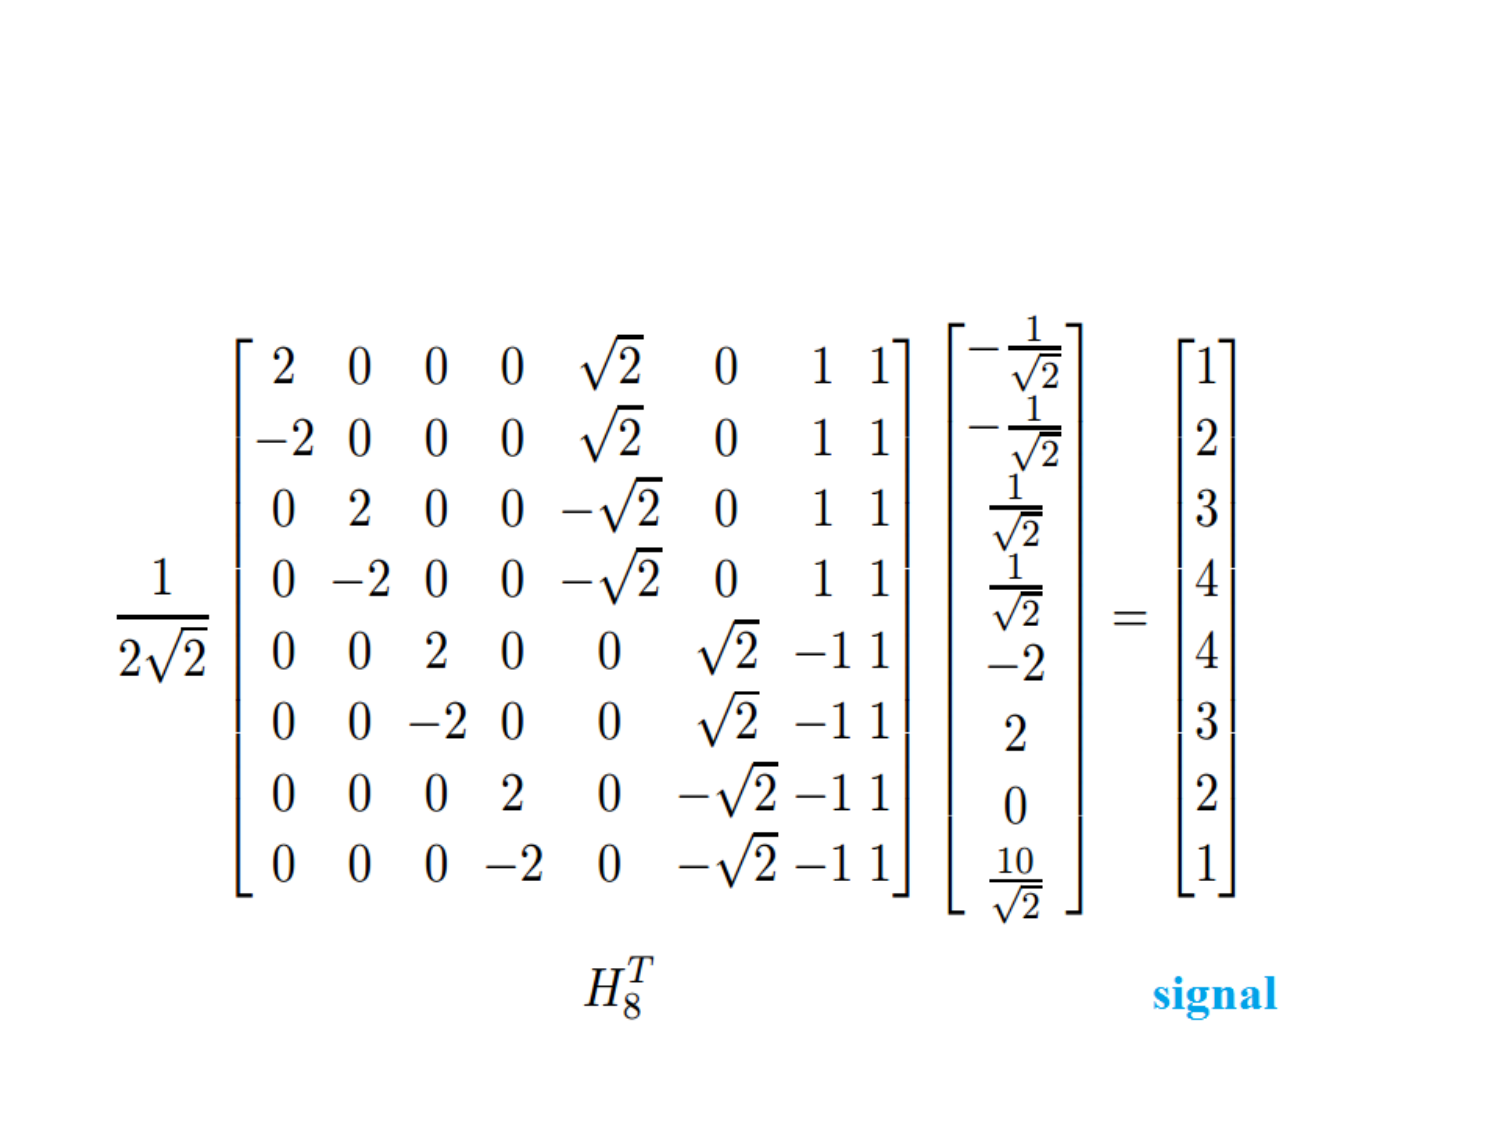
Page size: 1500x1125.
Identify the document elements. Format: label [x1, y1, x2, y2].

picture [103, 299, 1329, 1075]
